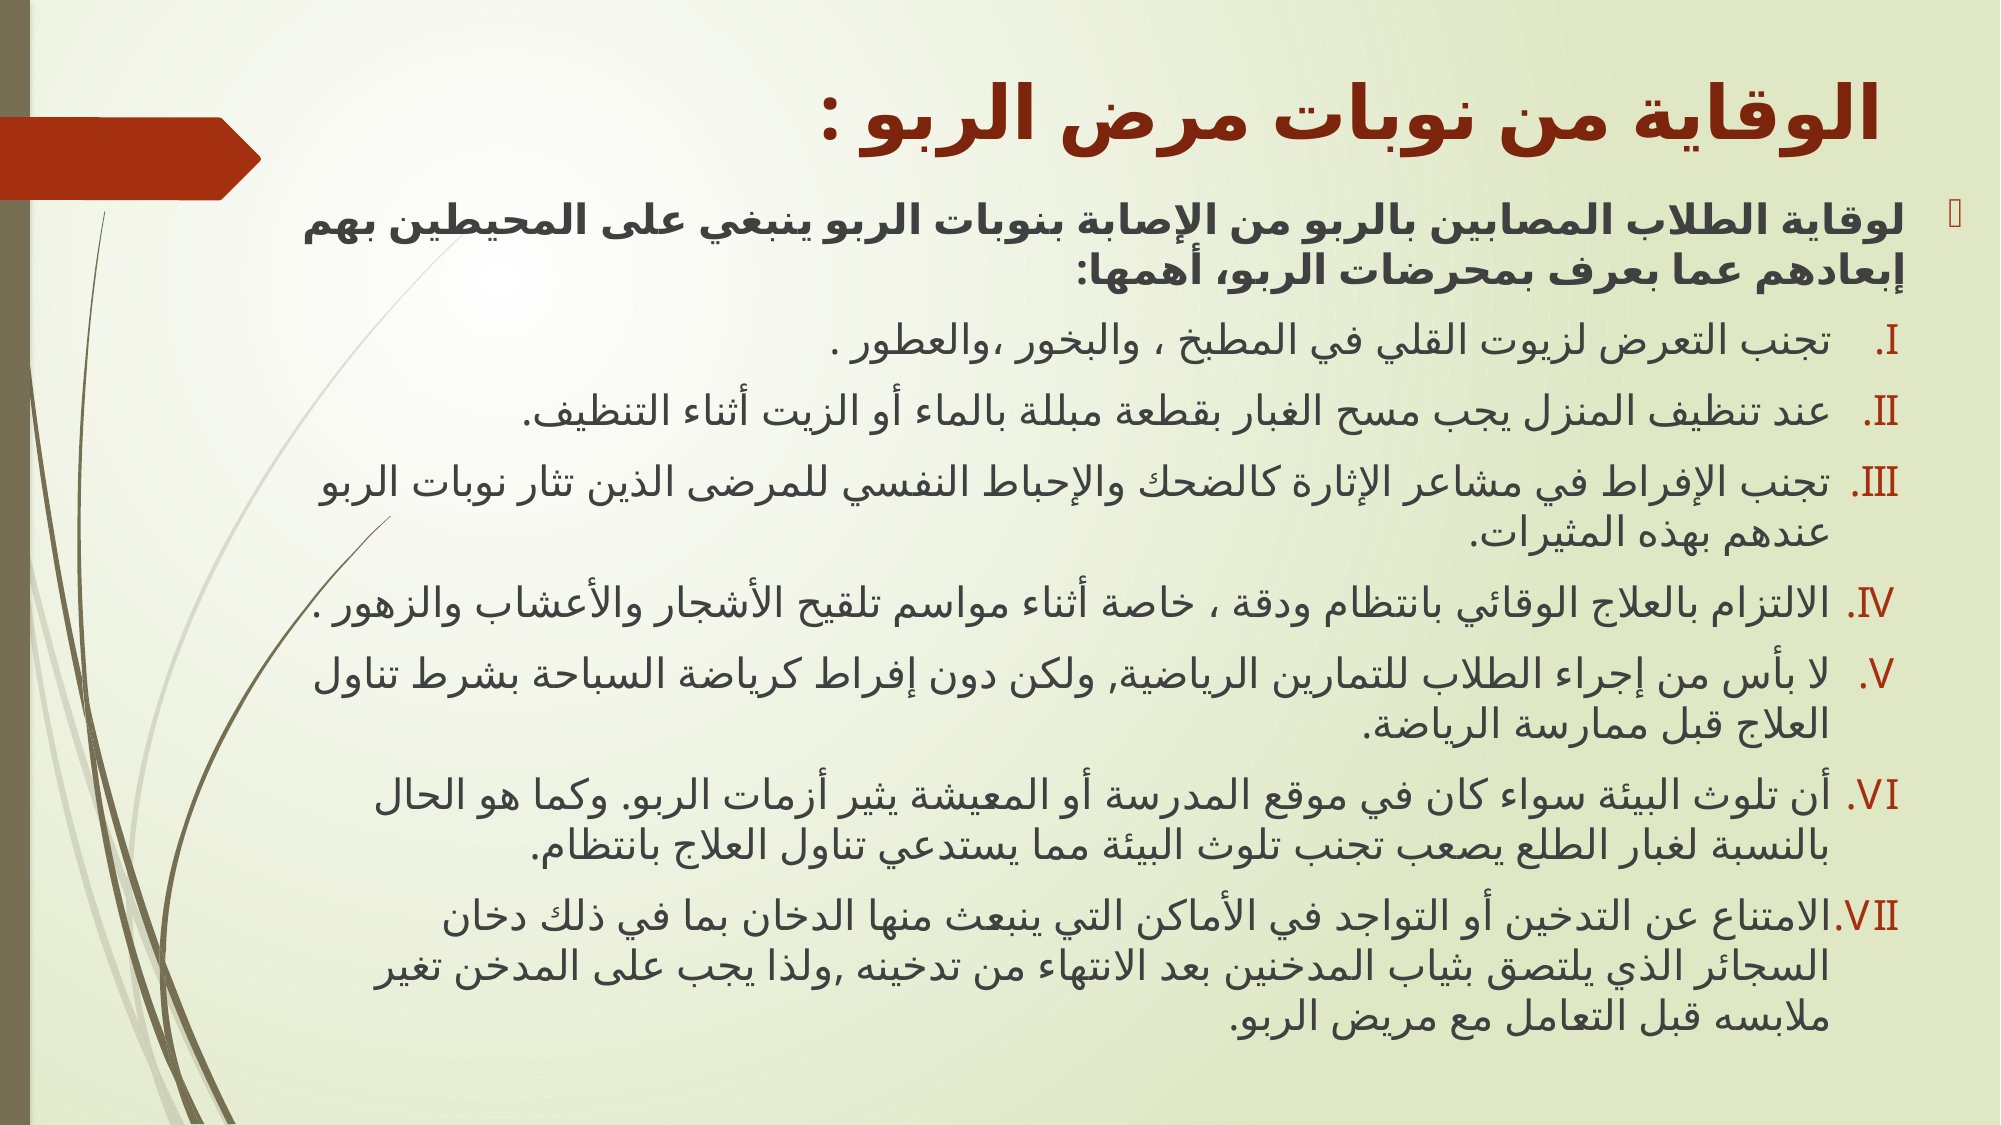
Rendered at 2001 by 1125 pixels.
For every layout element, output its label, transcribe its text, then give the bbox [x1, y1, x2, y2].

title الوقاية من نوبات مرض الربو : [436, 57, 1899, 171]
list لوقاية الطلاب المصابين بالربو من الإصابة بنوبات الربو ينبغي على المحيطين بهم إبعادهم عما بعرف بمحرضات الربو، أهمها: تجنب التعرض لزيوت القلي في المطبخ ، والبخور ،والعطور . عند تنظيف المنزل يجب مسح الغبار بقطعة مبللة بالماء أو الزيت أثناء التنظيف. تجنب الإفراط في مشاعر الإثارة كالضحك والإحباط النفسي للمرضى الذين تثار نوبات الربو عندهم بهذه المثيرات. الالتزام بالعلاج الوقائي بانتظام ودقة ، خاصة أثناء مواسم تلقيح الأشجار والأعشاب والزهور . لا بأس من إجراء الطلاب للتمارين الرياضية, ولكن دون إفراط كرياضة السباحة بشرط تناول العلاج قبل ممارسة الرياضة. أن تلوث البيئة سواء كان في موقع المدرسة أو المعيشة يثير أزمات الربو. وكما هو الحال بالنسبة لغبار الطلع يصعب تجنب تلوث البيئة مما يستدعي تناول العلاج بانتظام. الامتناع عن التدخين أو التواجد في الأماكن التي ينبعث منها الدخان بما في ذلك دخان السجائر الذي يلتصق بثياب المدخنين بعد الانتهاء من تدخينه ,ولذا يجب على المدخن تغير ملابسه قبل التعامل مع مريض الربو. [285, 184, 1979, 805]
